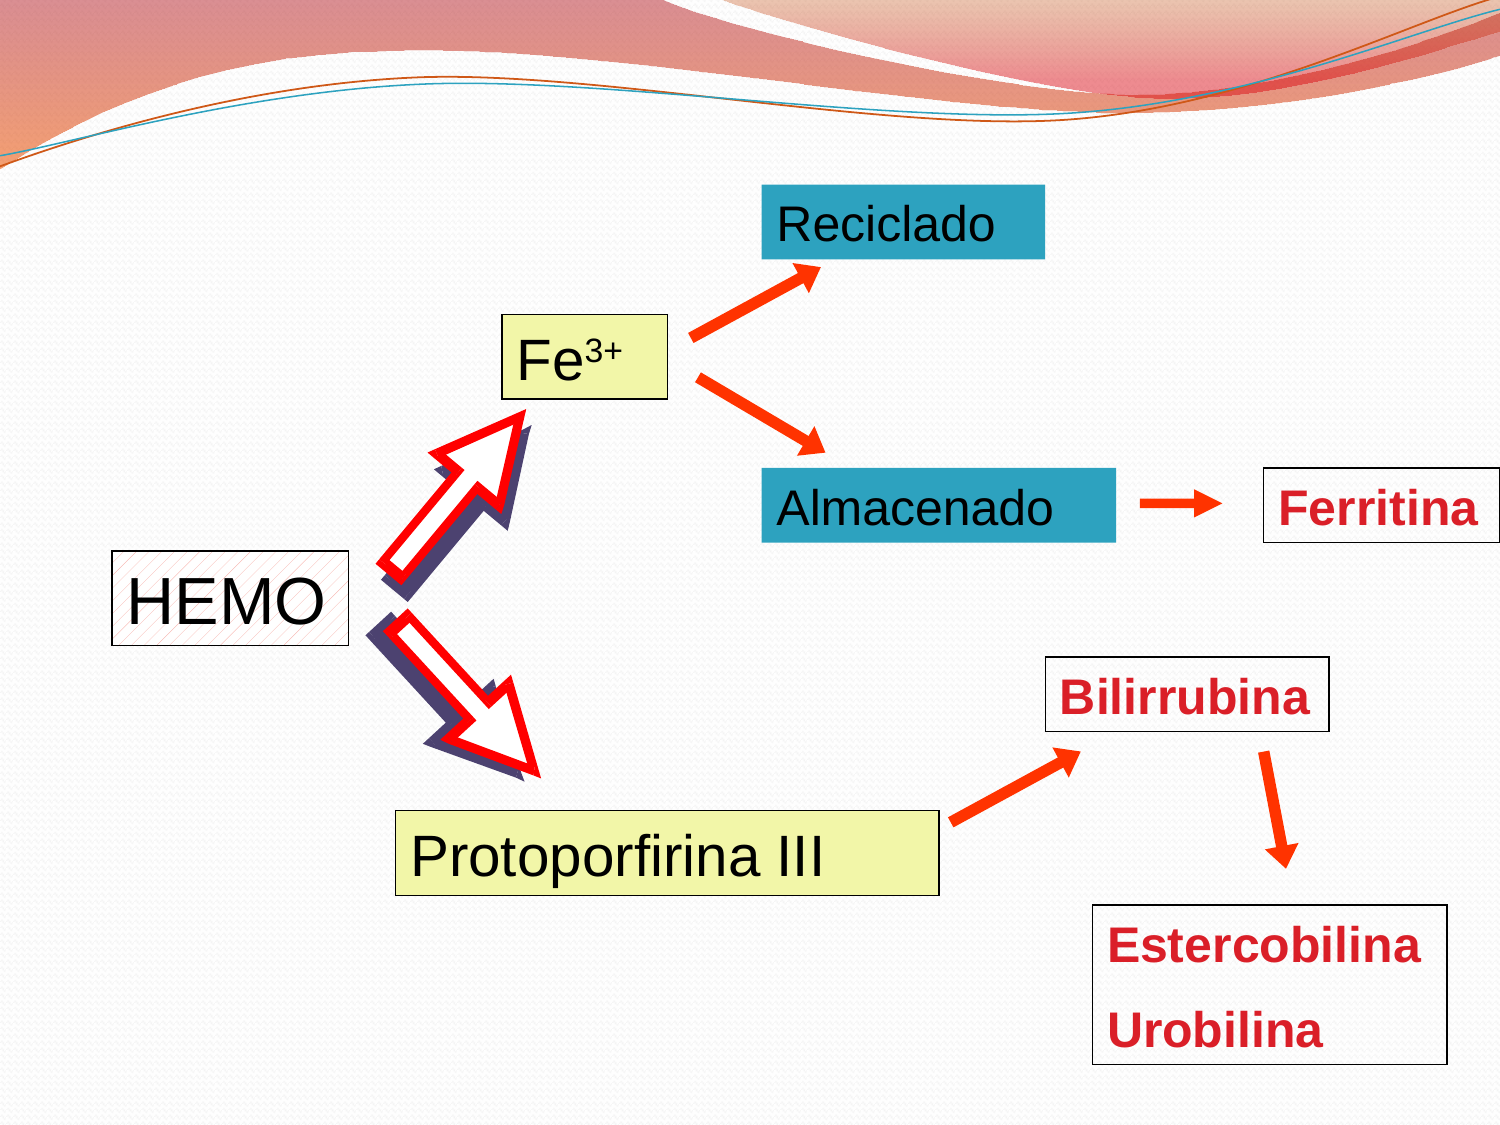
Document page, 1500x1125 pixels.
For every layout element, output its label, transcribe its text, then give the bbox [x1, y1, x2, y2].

text_box Protoporfirina III [395, 810, 939, 896]
text_box [950, 750, 1081, 823]
text_box Reciclado [761, 184, 1046, 260]
text_box Fe3+ [501, 314, 668, 400]
text_box Estercobilina Urobilina [1092, 904, 1447, 1065]
text_box HEMO [112, 550, 349, 646]
text_box [690, 265, 821, 339]
text_box [697, 377, 826, 454]
text_box [1263, 751, 1291, 869]
text_box [1139, 497, 1223, 510]
text_box Almacenado [761, 467, 1117, 543]
text_box Bilirrubina [1045, 656, 1329, 732]
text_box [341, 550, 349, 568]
picture [348, 443, 573, 557]
picture [347, 644, 572, 758]
text_box Ferritina [1263, 467, 1500, 543]
